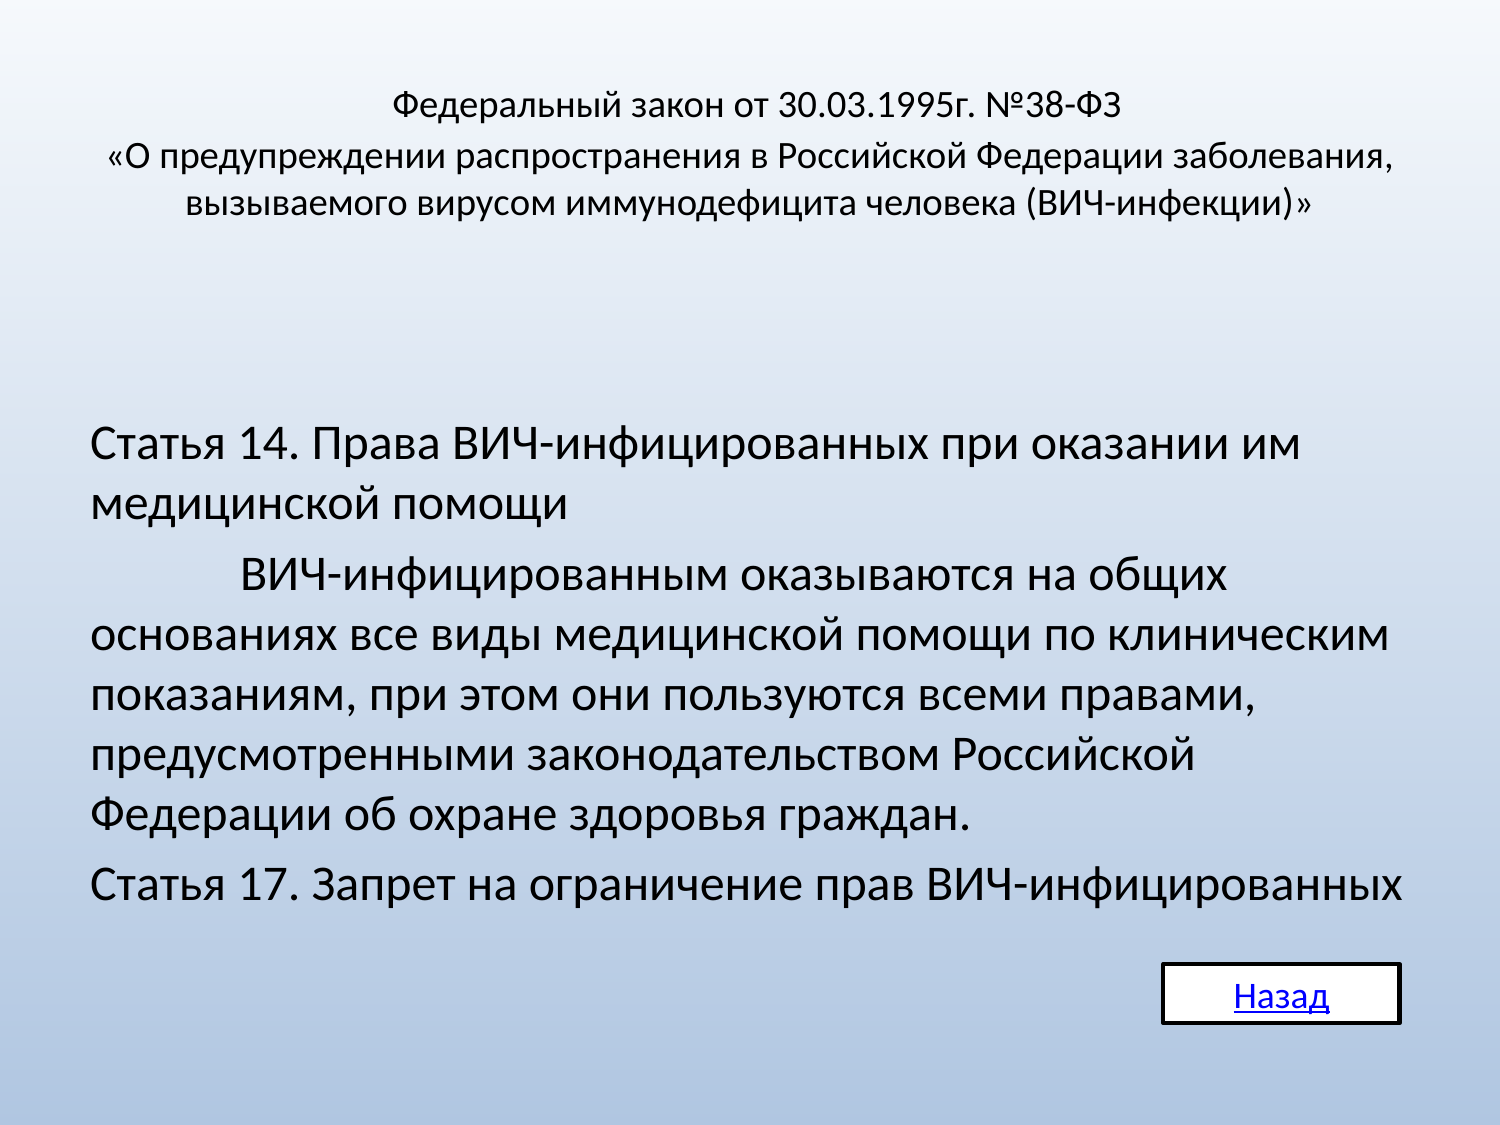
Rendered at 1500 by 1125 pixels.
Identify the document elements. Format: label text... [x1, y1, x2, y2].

text_box Назад [1161, 962, 1402, 1025]
title Федеральный закон от 30.03.1995г. №38-ФЗ «О предупреждении распространения в Российской Федерации заболевания, вызываемого вирусом иммунодефицита человека (ВИЧ-инфекции)» [75, 45, 1425, 233]
list Статья 14. Права ВИЧ-инфицированных при оказании им медицинской помощи ВИЧ-инфицированным оказываются на общих основаниях все виды медицинской помощи по клиническим показаниям, при этом они пользуются всеми правами, предусмотренными законодательством Российской Федерации об охране здоровья граждан. Статья 17. Запрет на ограничение прав ВИЧ-инфицированных [75, 262, 1425, 1005]
